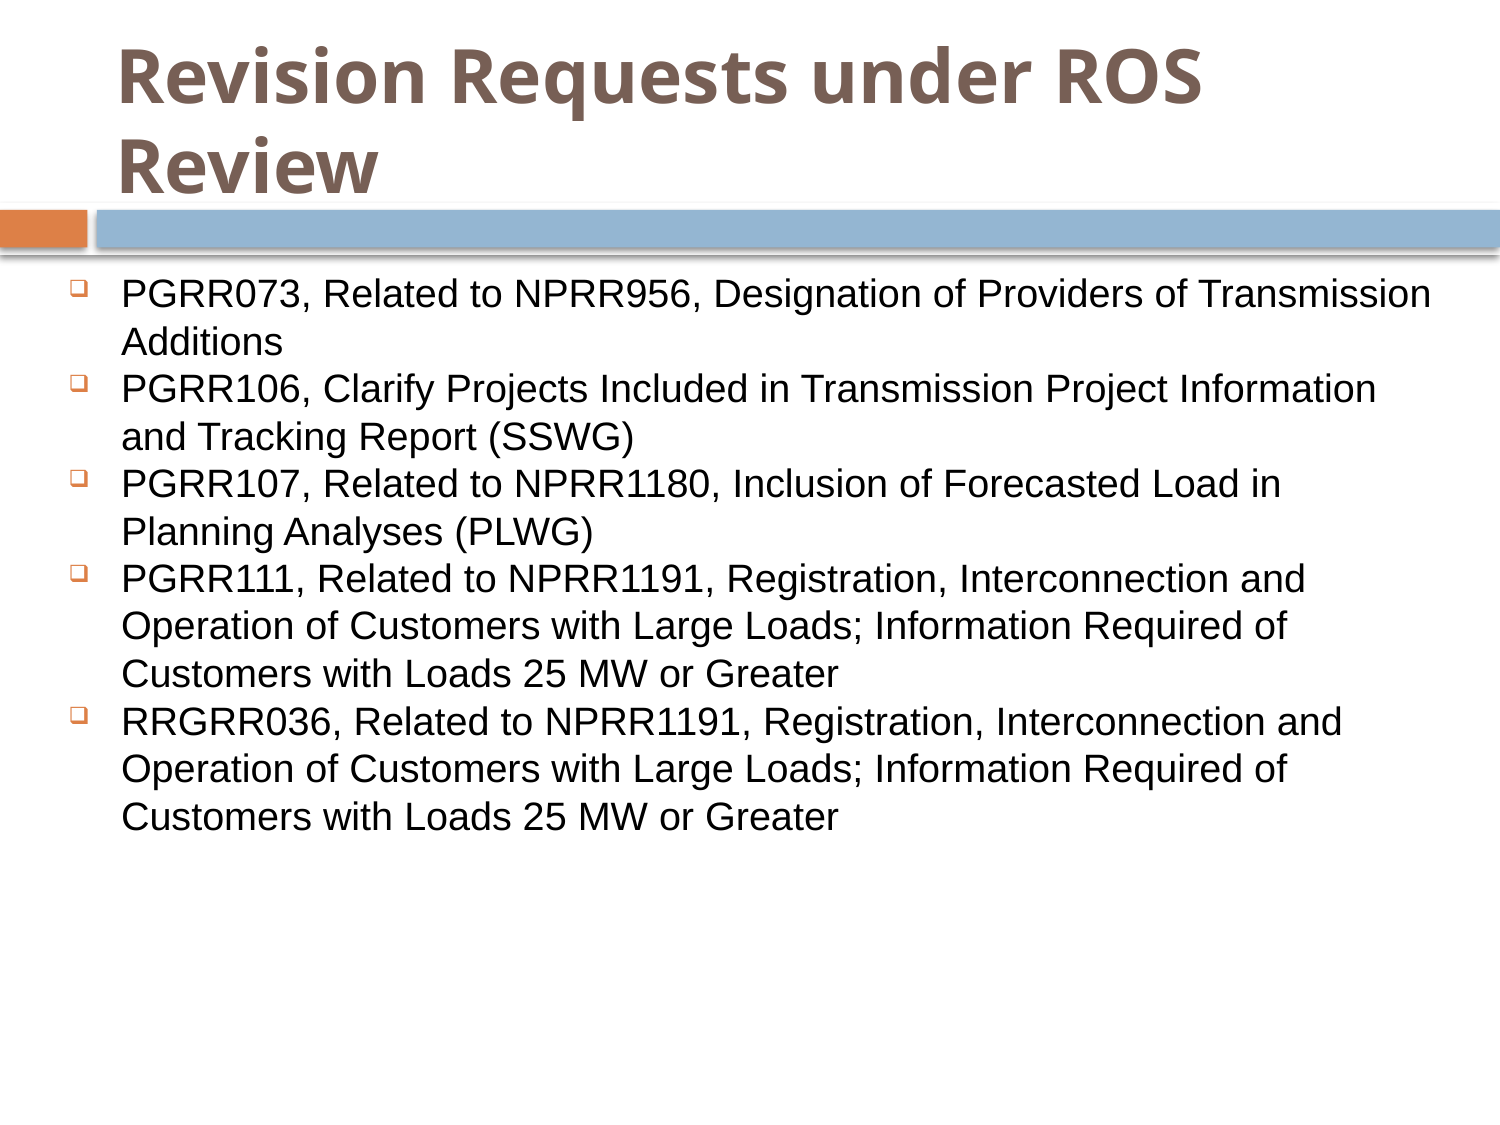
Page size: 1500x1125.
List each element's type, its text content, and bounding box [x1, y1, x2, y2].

list PGRR073, Related to NPRR956, Designation of Providers of Transmission Additions PGRR106, Clarify Projects Included in Transmission Project Information and Tracking Report (SSWG) PGRR107, Related to NPRR1180, Inclusion of Forecasted Load in Planning Analyses (PLWG) PGRR111, Related to NPRR1191, Registration, Interconnection and Operation of Customers with Large Loads; Information Required of Customers with Loads 25 MW or Greater RRGRR036, Related to NPRR1191, Registration, Interconnection and Operation of Customers with Large Loads; Information Required of Customers with Loads 25 MW or Greater [53, 260, 1457, 999]
title Revision Requests under ROS Review [100, 37, 1439, 201]
